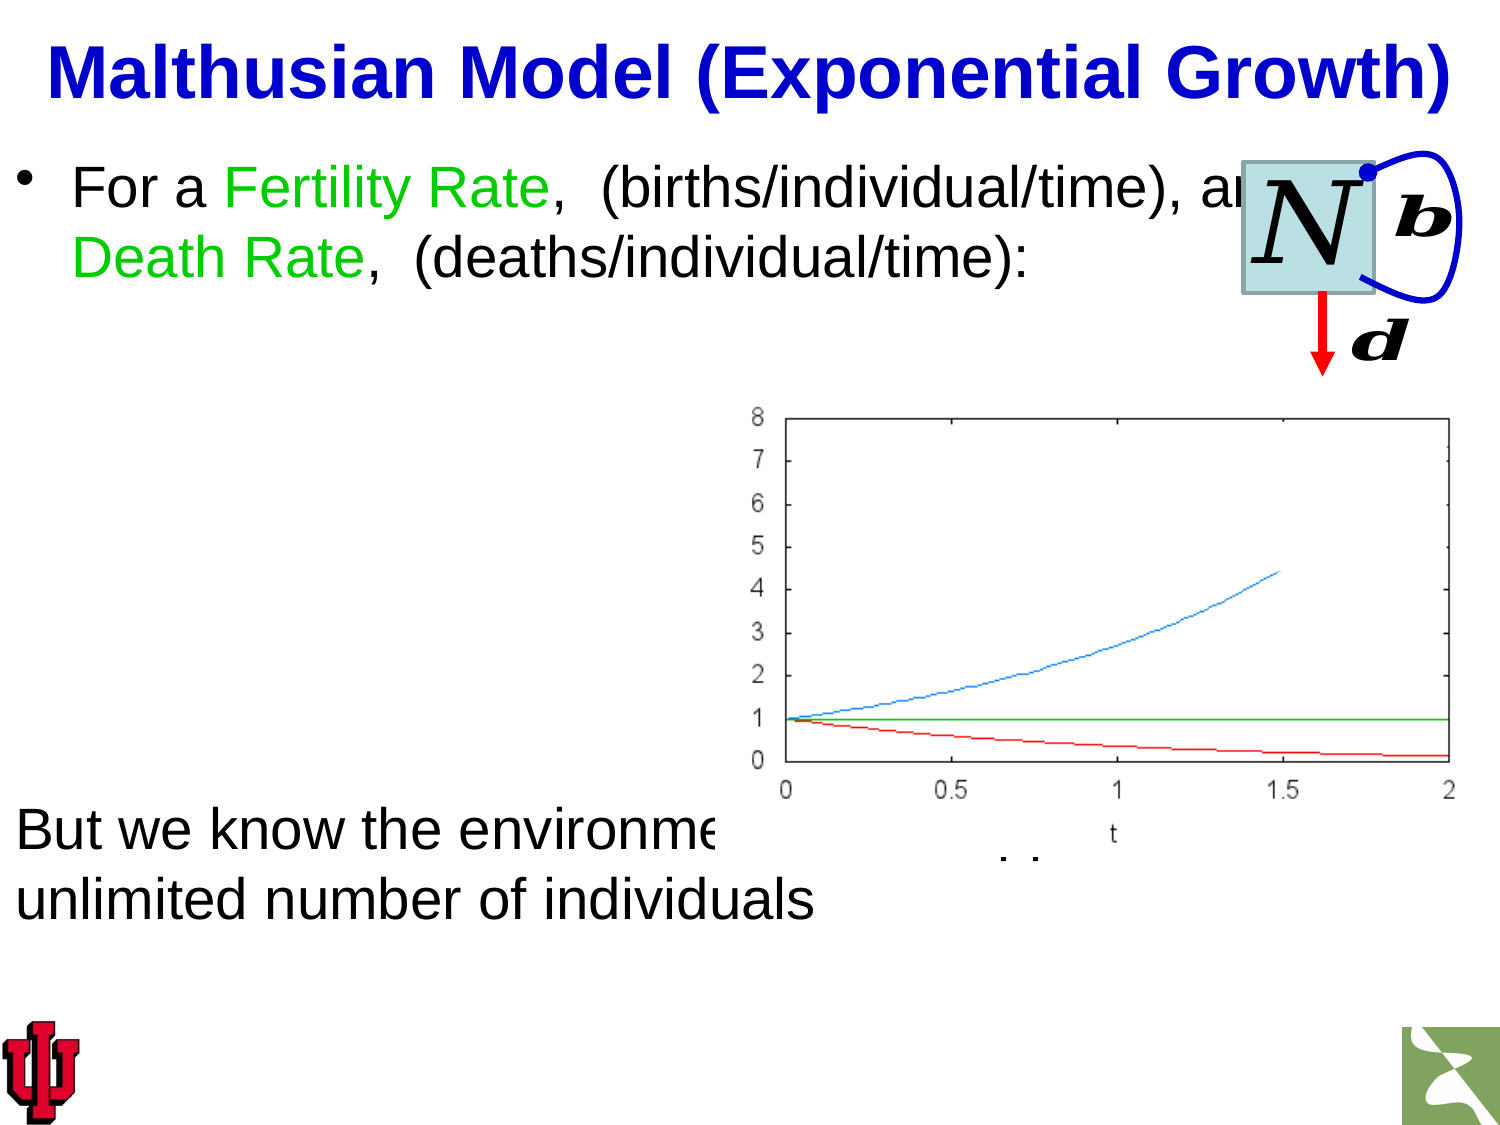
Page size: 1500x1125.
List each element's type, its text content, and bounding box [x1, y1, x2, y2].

title Malthusian Model (Exponential Growth) [0, 0, 1500, 138]
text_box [1245, 153, 1461, 377]
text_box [715, 387, 1498, 857]
picture [0, 1020, 80, 1125]
picture [1402, 1027, 1500, 1125]
